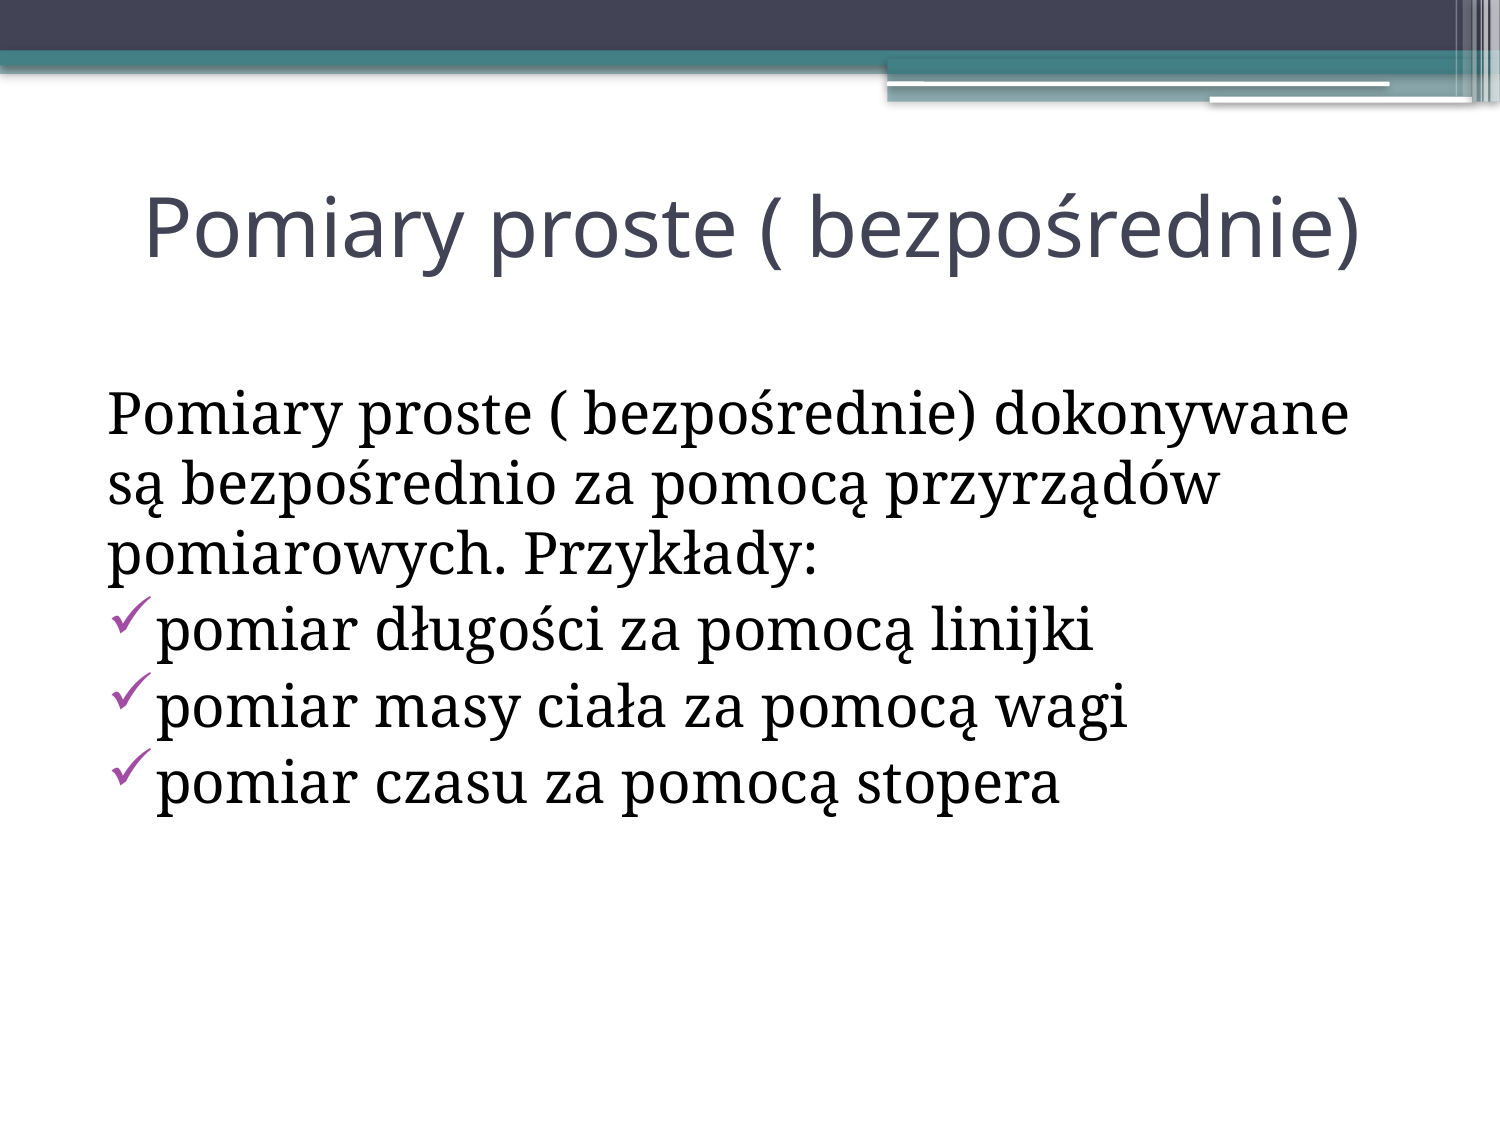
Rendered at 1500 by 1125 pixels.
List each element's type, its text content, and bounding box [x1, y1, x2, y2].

list Pomiary proste ( bezpośrednie) dokonywane są bezpośrednio za pomocą przyrządów pomiarowych. Przykłady: pomiar długości za pomocą linijki pomiar masy ciała za pomocą wagi pomiar czasu za pomocą stopera [75, 368, 1425, 1079]
title Pomiary proste ( bezpośrednie) [76, 137, 1427, 313]
